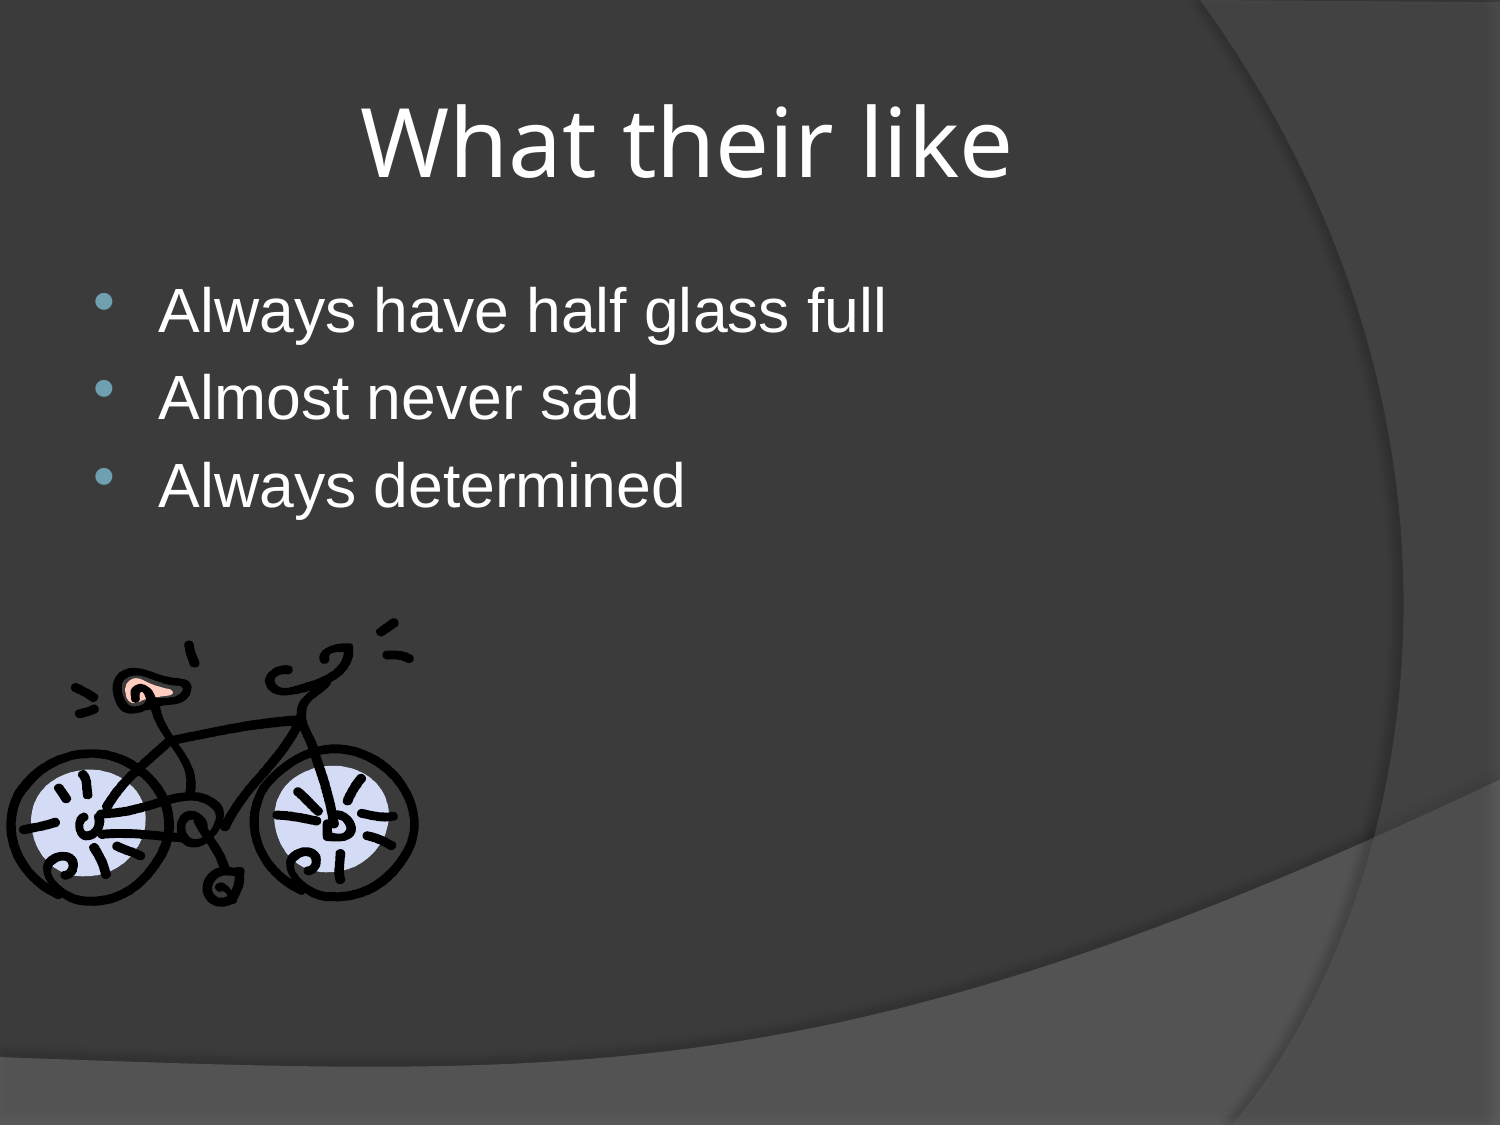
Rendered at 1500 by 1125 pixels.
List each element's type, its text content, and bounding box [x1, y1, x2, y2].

picture [0, 612, 426, 913]
title What their like [75, 45, 1300, 233]
list Always have half glass full Almost never sad Always determined [75, 262, 1300, 1005]
